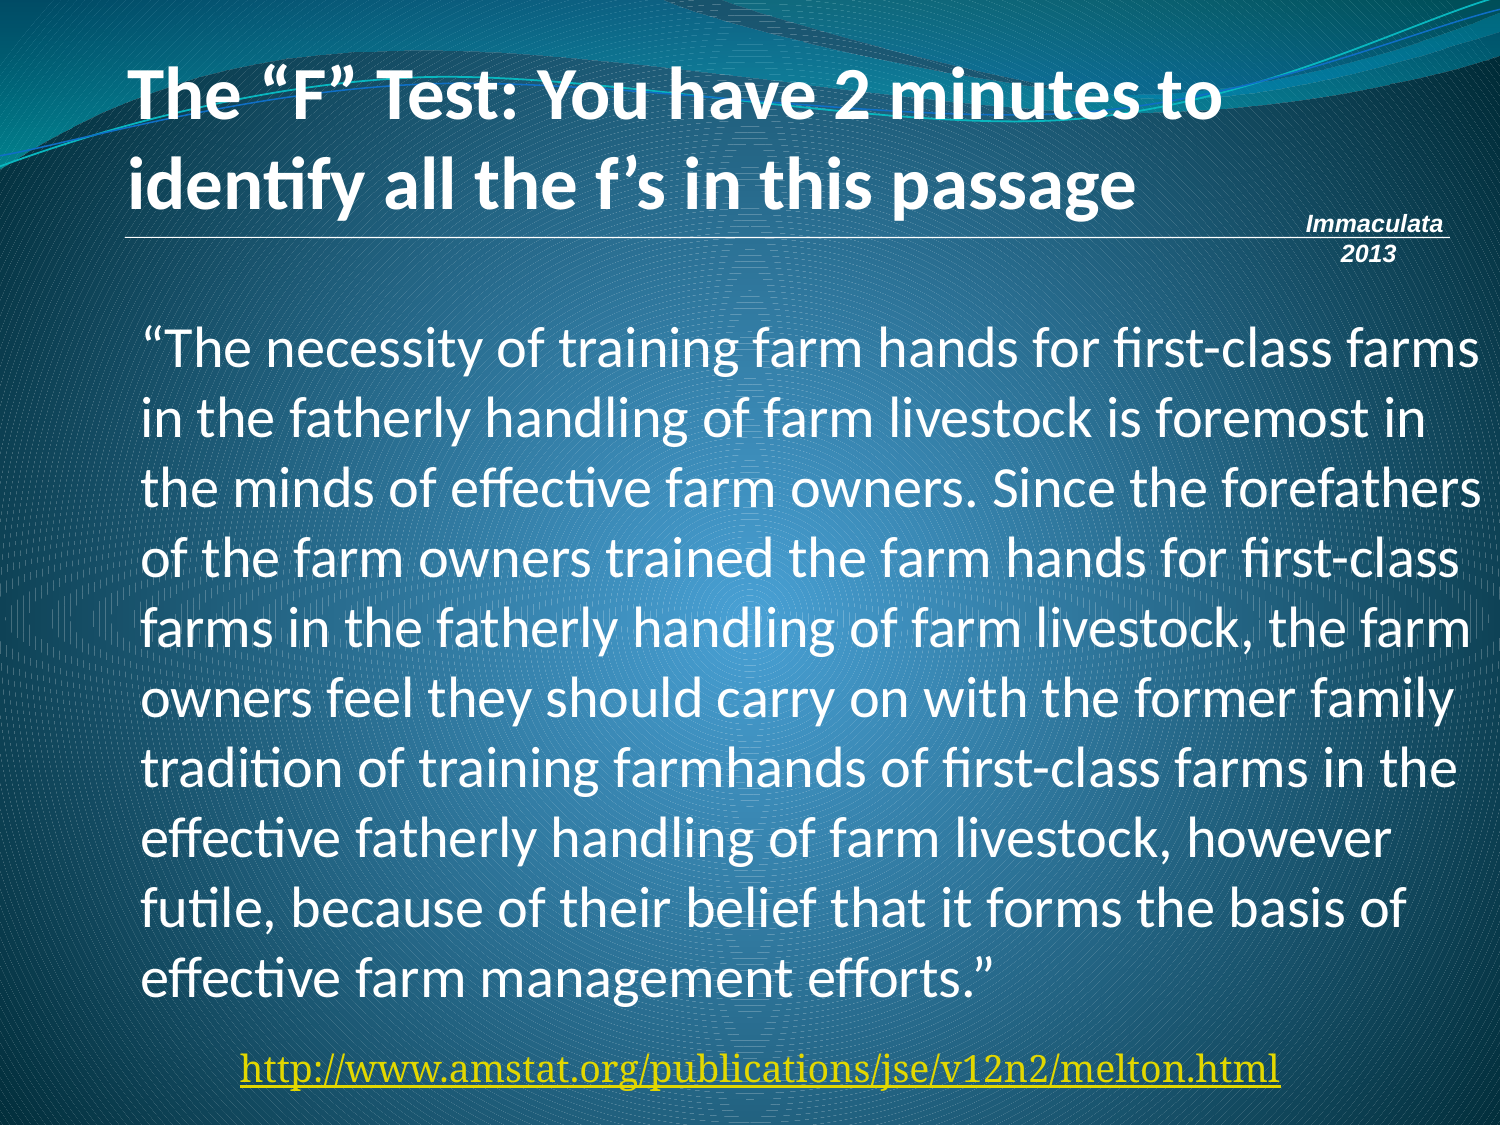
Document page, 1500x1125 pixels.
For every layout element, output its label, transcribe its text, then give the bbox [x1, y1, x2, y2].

text_box The “F” Test: You have 2 minutes to identify all the f’s in this passage [112, 37, 1450, 233]
text_box “The necessity of training farm hands for first-class farms in the fatherly handling of farm livestock is foremost in the minds of effective farm owners. Since the forefathers of the farm owners trained the farm hands for first-class farms in the fatherly handling of farm livestock, the farm owners feel they should carry on with the former family tradition of training farmhands of first-class farms in the effective fatherly handling of farm livestock, however futile, because of their belief that it forms the basis of effective farm management efforts.” [125, 301, 1500, 1017]
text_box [124, 199, 1460, 276]
text_box http://www.amstat.org/publications/jse/v12n2/melton.html [224, 1037, 1425, 1104]
